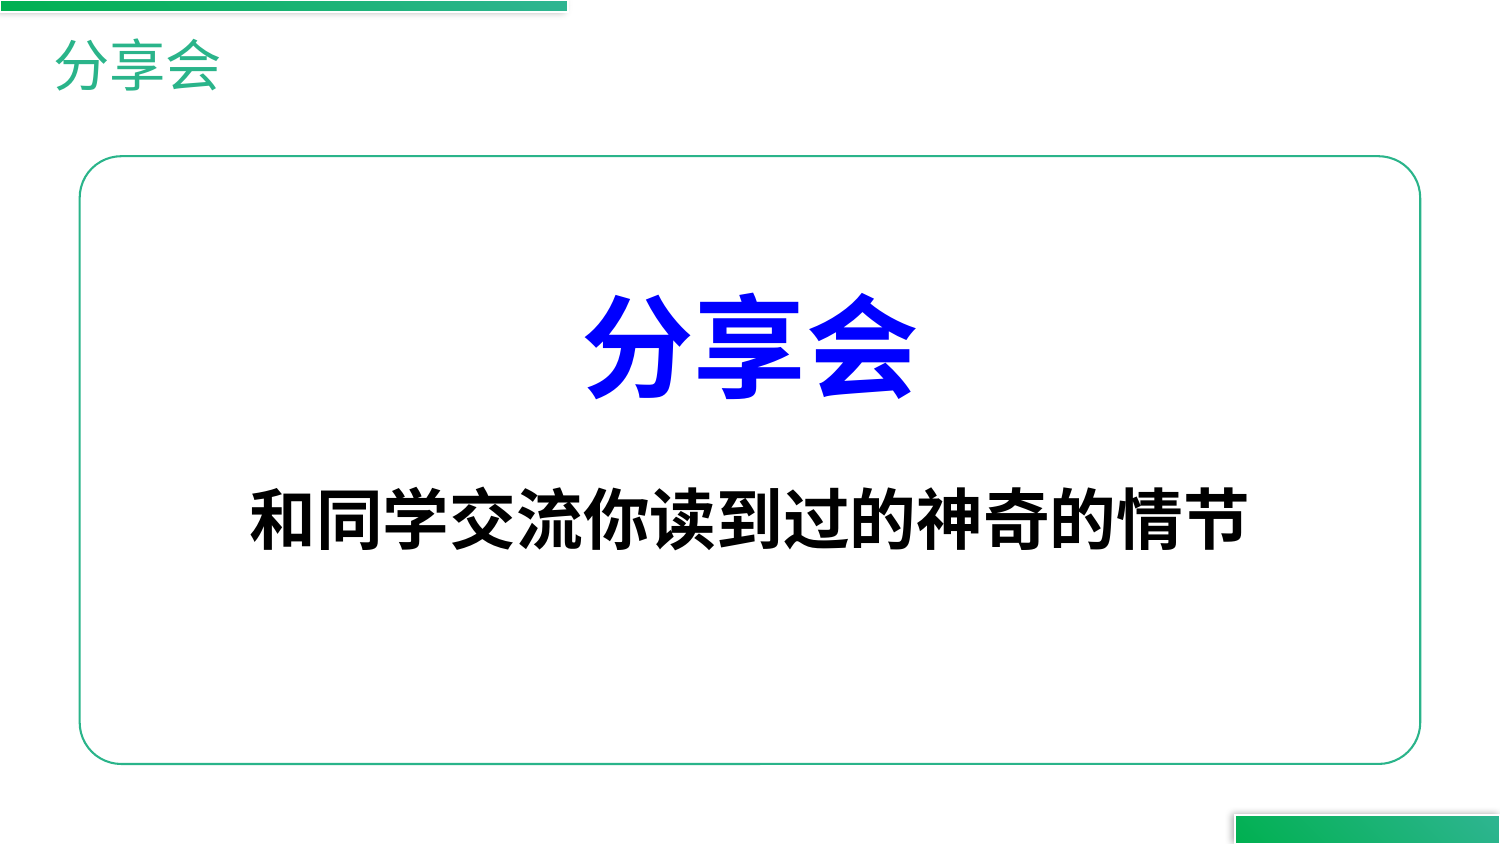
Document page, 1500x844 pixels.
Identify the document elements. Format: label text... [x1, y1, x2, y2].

text_box 和同学交流你读到过的神奇的情节 [154, 471, 1346, 563]
text_box 分享会 [560, 271, 940, 418]
list 分享会 [41, 32, 382, 94]
